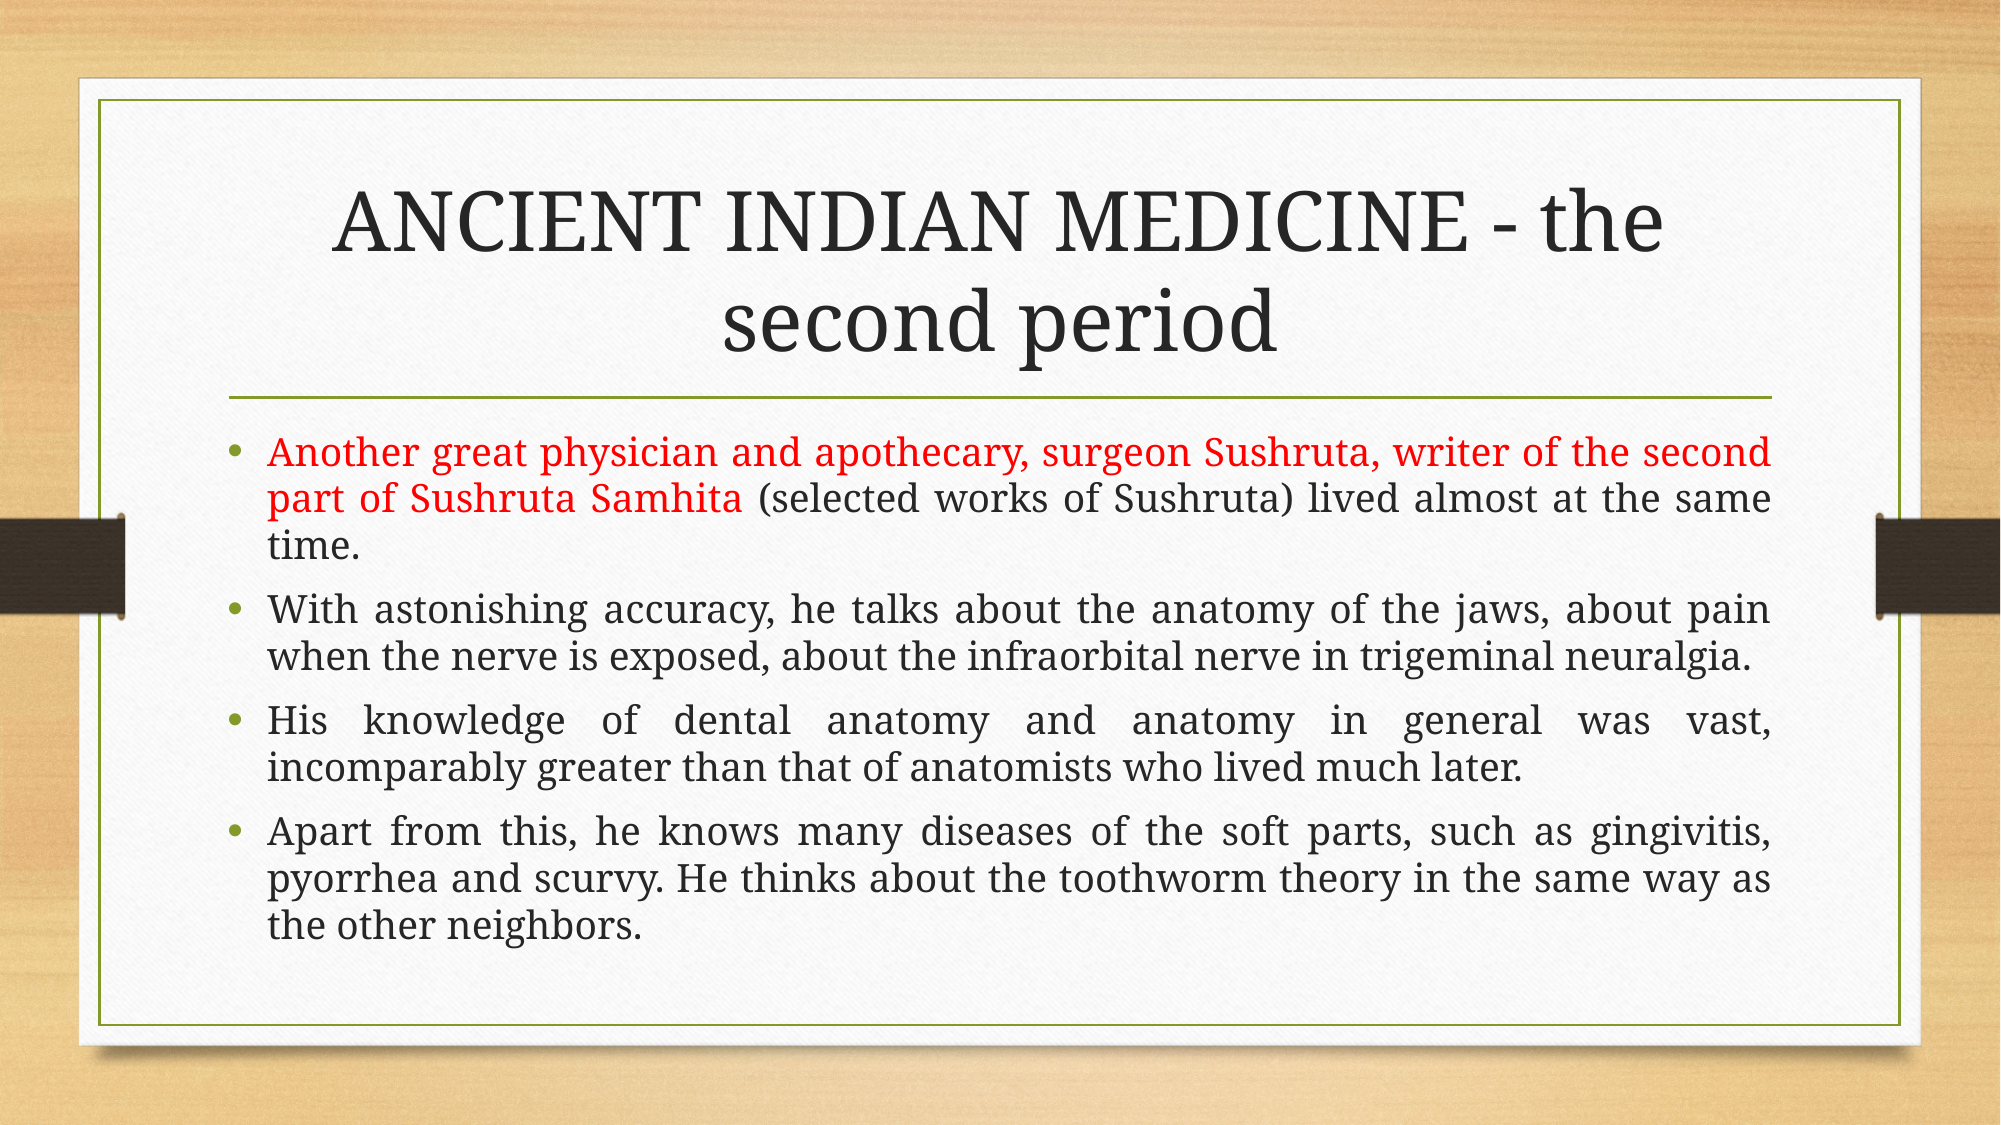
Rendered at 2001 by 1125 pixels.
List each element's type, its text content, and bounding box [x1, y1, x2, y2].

list Another great physician and apothecary, surgeon Sushruta, writer of the second part of Sushruta Samhita (selected works of Sushruta) lived almost at the same time. With astonishing accuracy, he talks about the anatomy of the jaws, about pain when the nerve is exposed, about the infraorbital nerve in trigeminal neuralgia. His knowledge of dental anatomy and anatomy in general was vast, incomparably greater than that of anatomists who lived much later. Apart from this, he knows many diseases of the soft parts, such as gingivitis, pyorrhea and scurvy. He thinks about the toothworm theory in the same way as the other neighbors. [212, 419, 1788, 964]
title ANCIENT INDIAN MEDICINE - the second period [212, 161, 1788, 375]
picture [0, 0, 2001, 1125]
